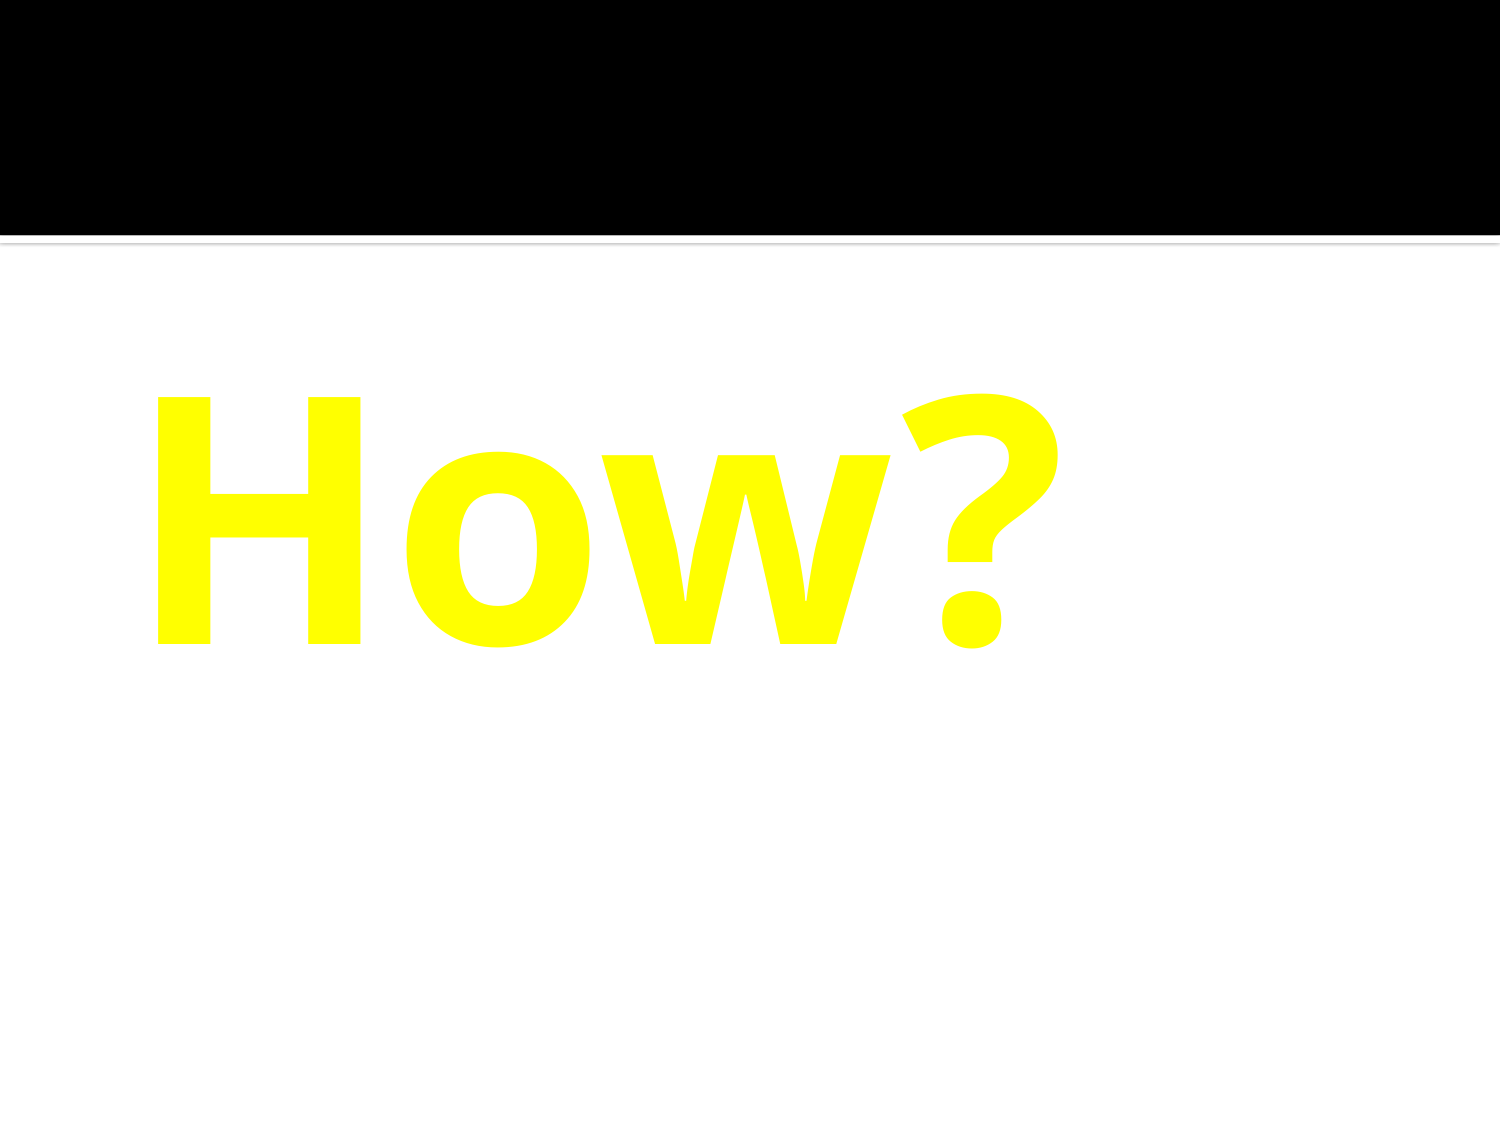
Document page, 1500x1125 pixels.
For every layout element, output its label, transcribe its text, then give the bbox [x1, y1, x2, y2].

title How? [112, 412, 1463, 600]
